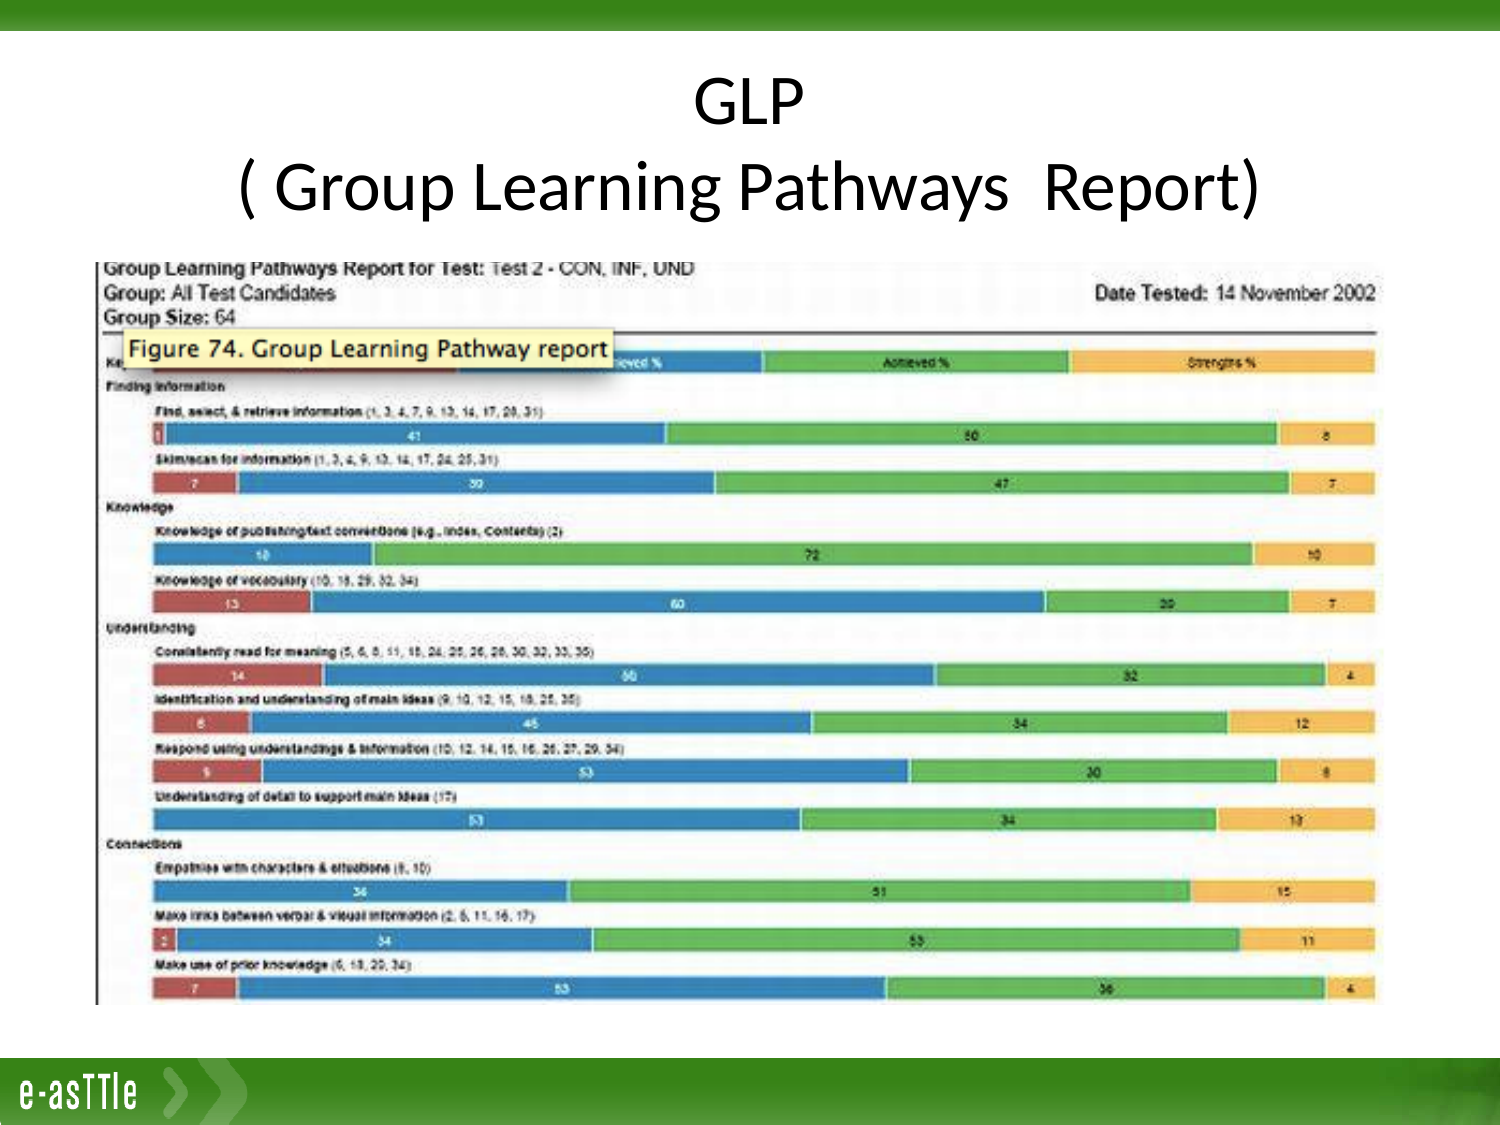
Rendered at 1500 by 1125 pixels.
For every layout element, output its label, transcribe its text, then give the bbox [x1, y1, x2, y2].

picture [0, 0, 1500, 31]
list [74, 262, 1426, 1006]
picture [0, 1058, 1500, 1125]
title GLP ( Group Learning Pathways Report) [75, 45, 1425, 233]
